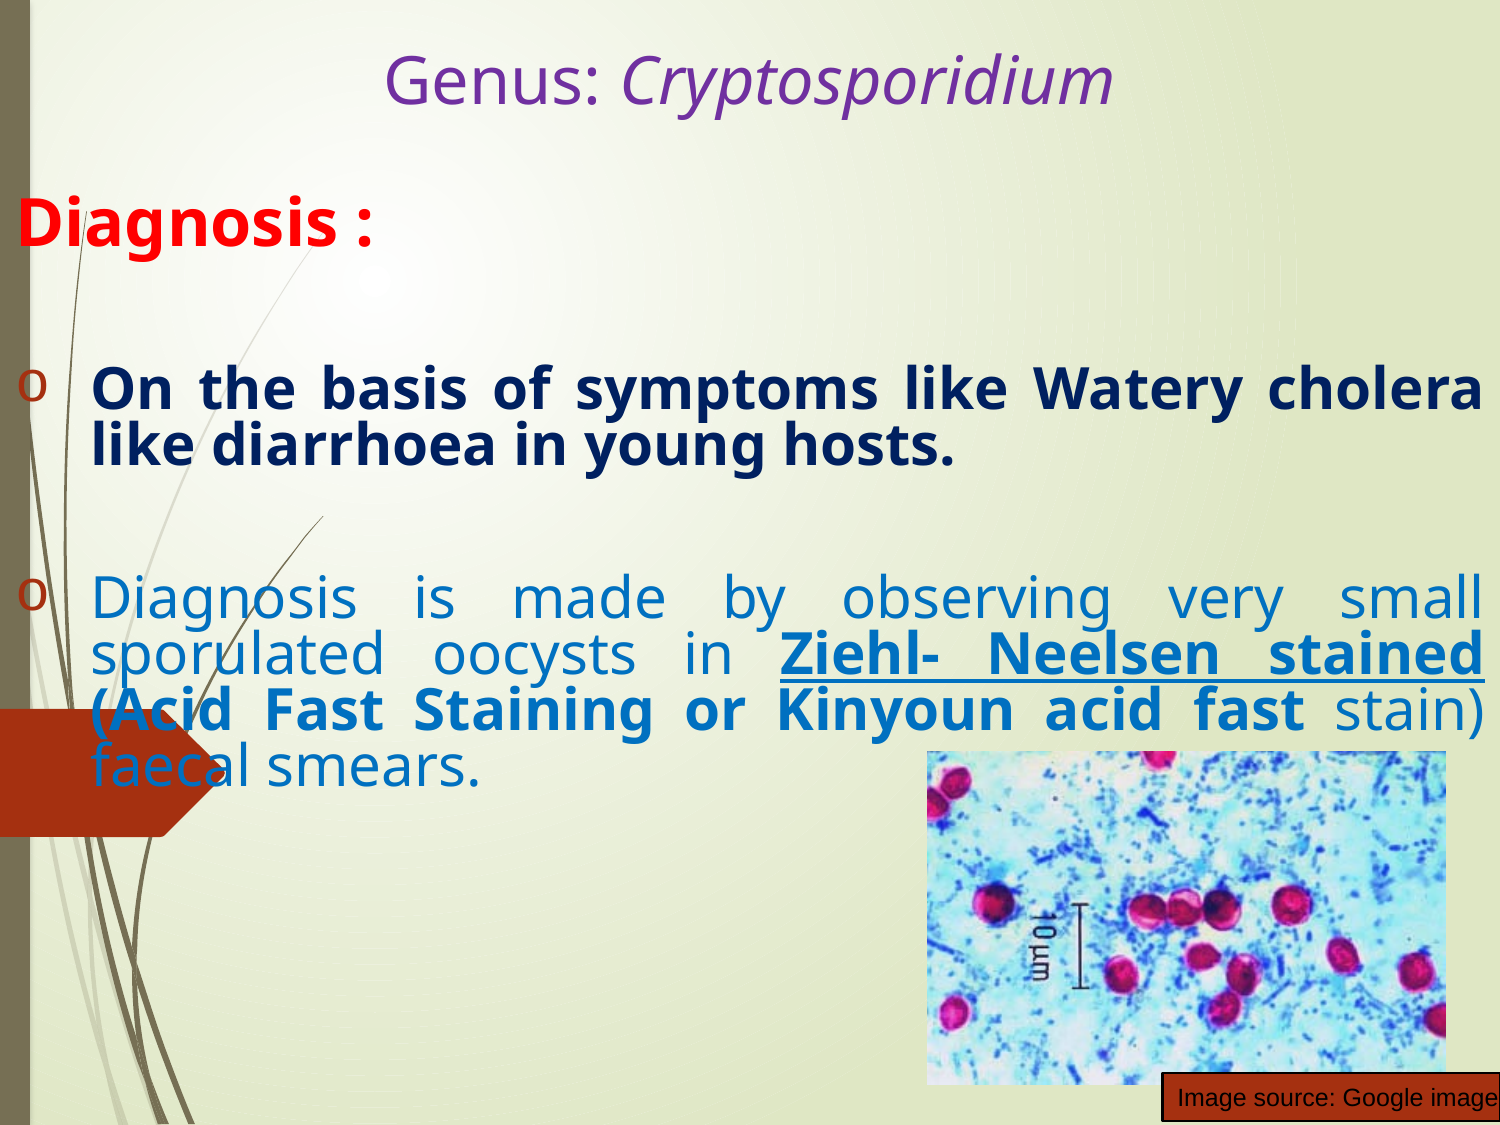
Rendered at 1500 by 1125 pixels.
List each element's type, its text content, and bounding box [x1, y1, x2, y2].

text_box Image source: Google image [1162, 1072, 1500, 1121]
title Genus: Cryptosporidium [0, 0, 1500, 125]
subtitle Diagnosis : On the basis of symptoms like Watery cholera like diarrhoea in young hosts. Diagnosis is made by observing very small sporulated oocysts in Ziehl- Neelsen stained (Acid Fast Staining or Kinyoun acid fast stain) faecal smears. [0, 187, 1500, 1125]
picture [926, 751, 1447, 1085]
